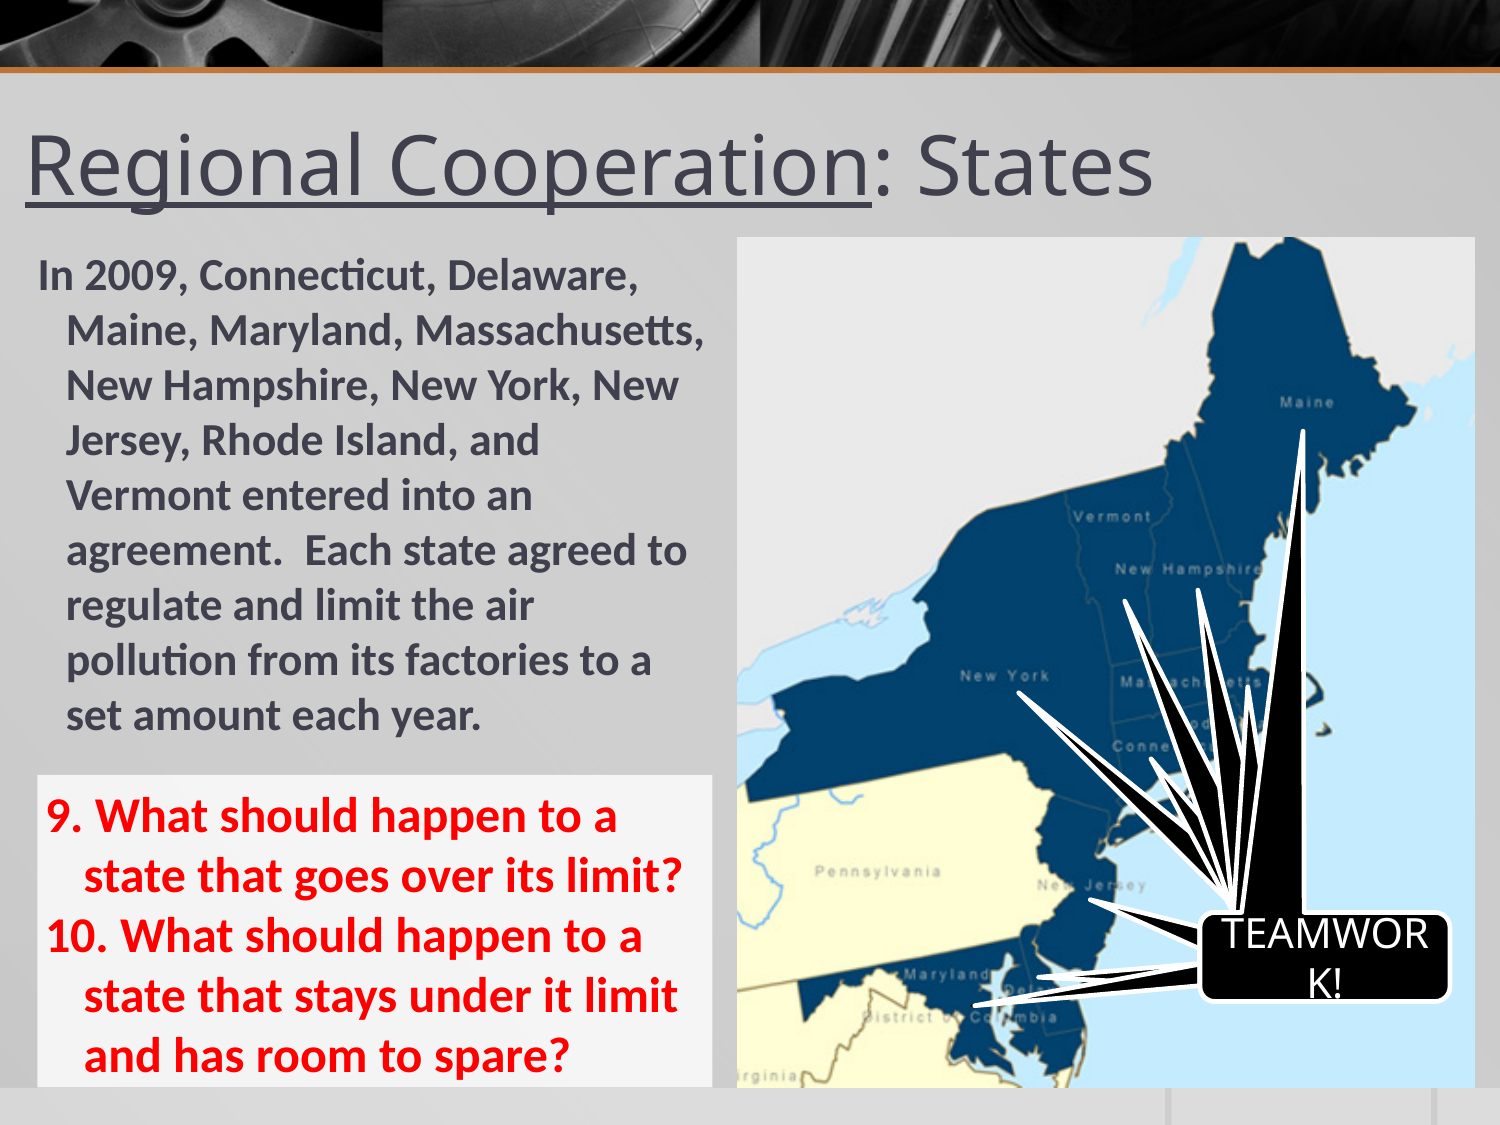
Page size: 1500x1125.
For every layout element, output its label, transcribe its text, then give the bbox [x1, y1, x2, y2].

picture [737, 237, 1476, 1088]
text_box 9. What should happen to a state that goes over its limit? 10. What should happen to a state that stays under it limit and has room to spare? [37, 774, 713, 1088]
picture [0, 0, 1500, 67]
list In 2009, Connecticut, Delaware, Maine, Maryland, Massachusetts, New Hampshire, New York, New Jersey, Rhode Island, and Vermont entered into an agreement. Each state agreed to regulate and limit the air pollution from its factories to a set amount each year. [37, 237, 713, 774]
title Regional Cooperation: States [24, 87, 1375, 238]
